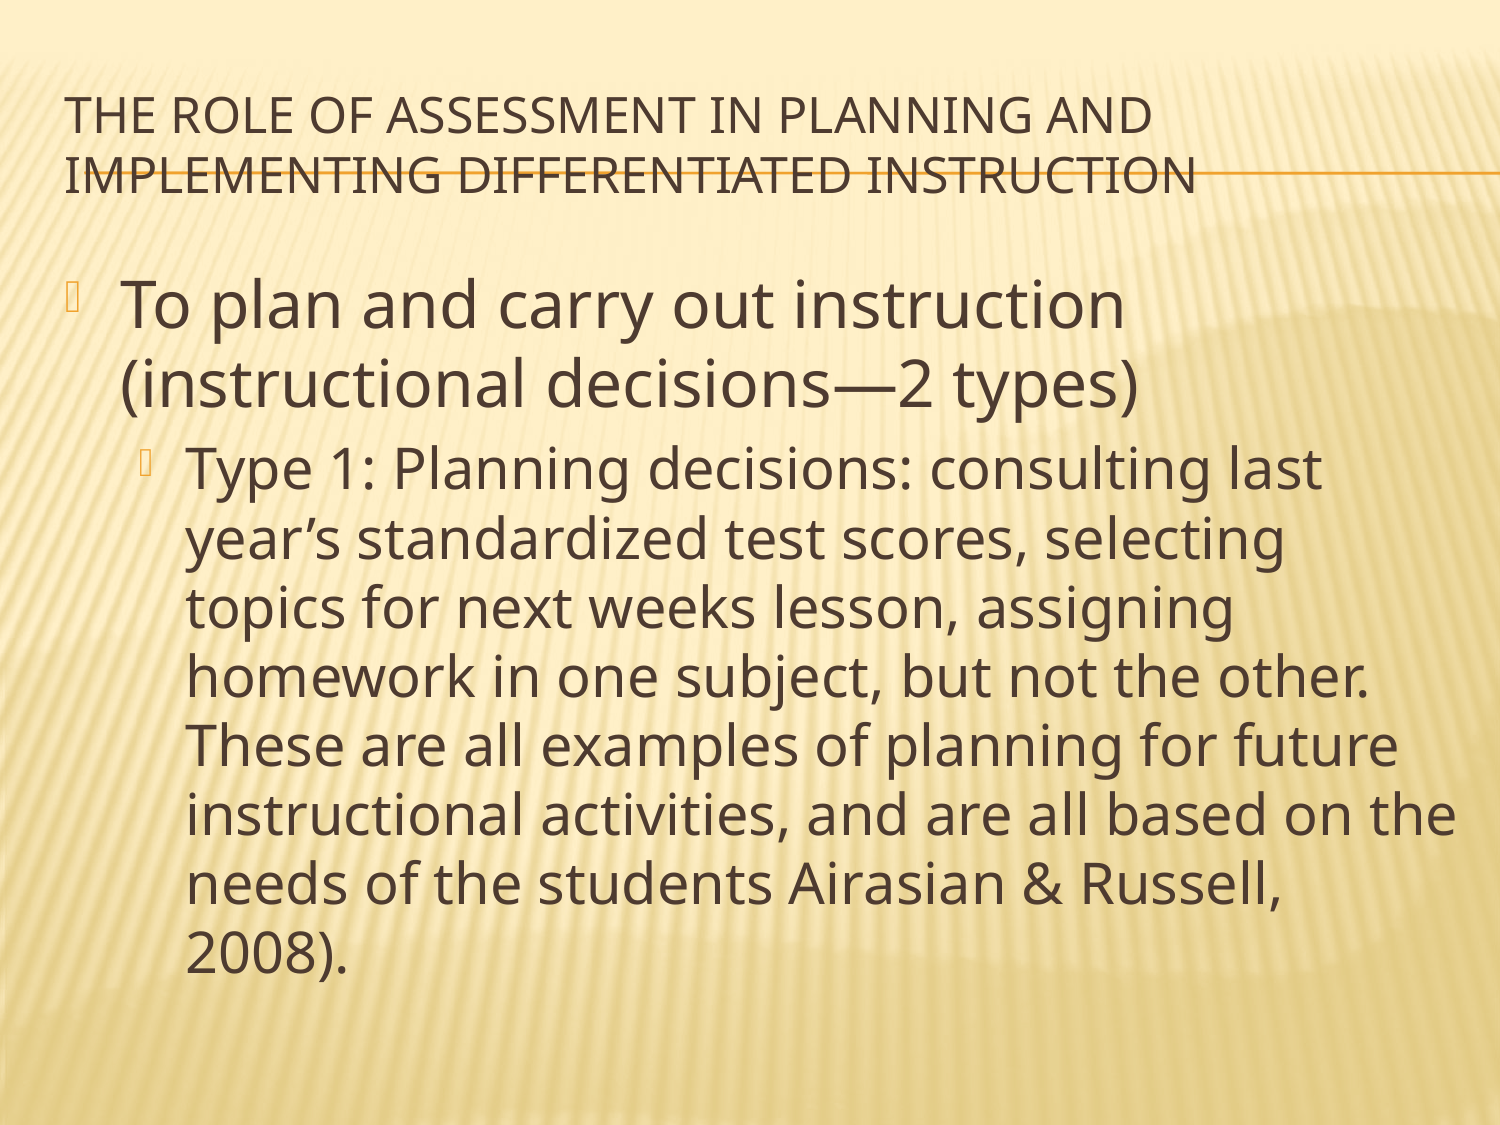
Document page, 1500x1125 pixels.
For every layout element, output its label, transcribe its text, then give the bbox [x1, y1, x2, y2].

list To plan and carry out instruction (instructional decisions—2 types) Type 1: Planning decisions: consulting last year’s standardized test scores, selecting topics for next weeks lesson, assigning homework in one subject, but not the other. These are all examples of planning for future instructional activities, and are all based on the needs of the students Airasian & Russell, 2008). [50, 254, 1475, 998]
title The role of assessment in planning and implementing differentiated instruction [50, 75, 1475, 213]
